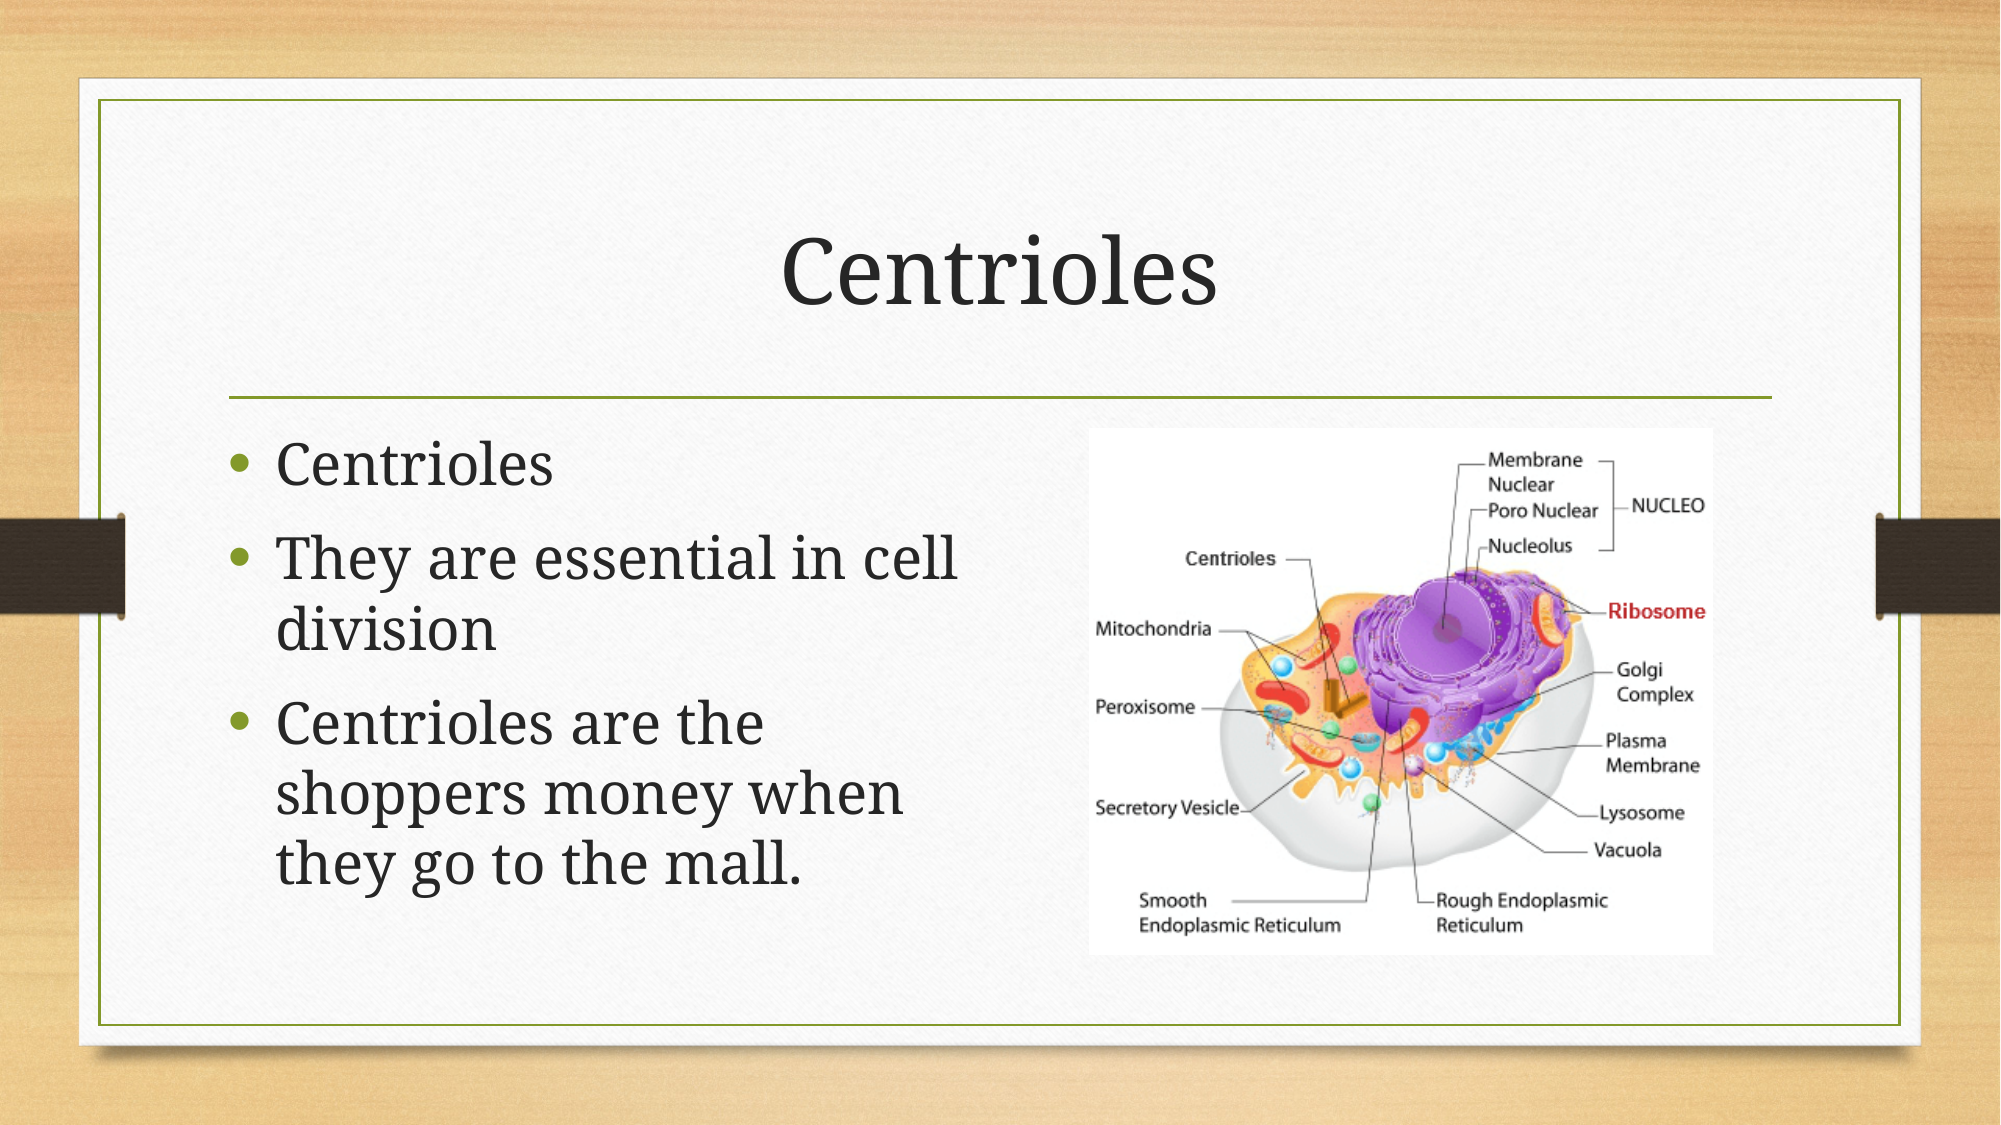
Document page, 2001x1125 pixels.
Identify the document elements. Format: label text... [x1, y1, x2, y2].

picture [0, 0, 2001, 1125]
list Centrioles They are essential in cell division Centrioles are the shoppers money when they go to the mall. [213, 420, 987, 963]
title Centrioles [212, 161, 1788, 375]
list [1089, 427, 1713, 955]
